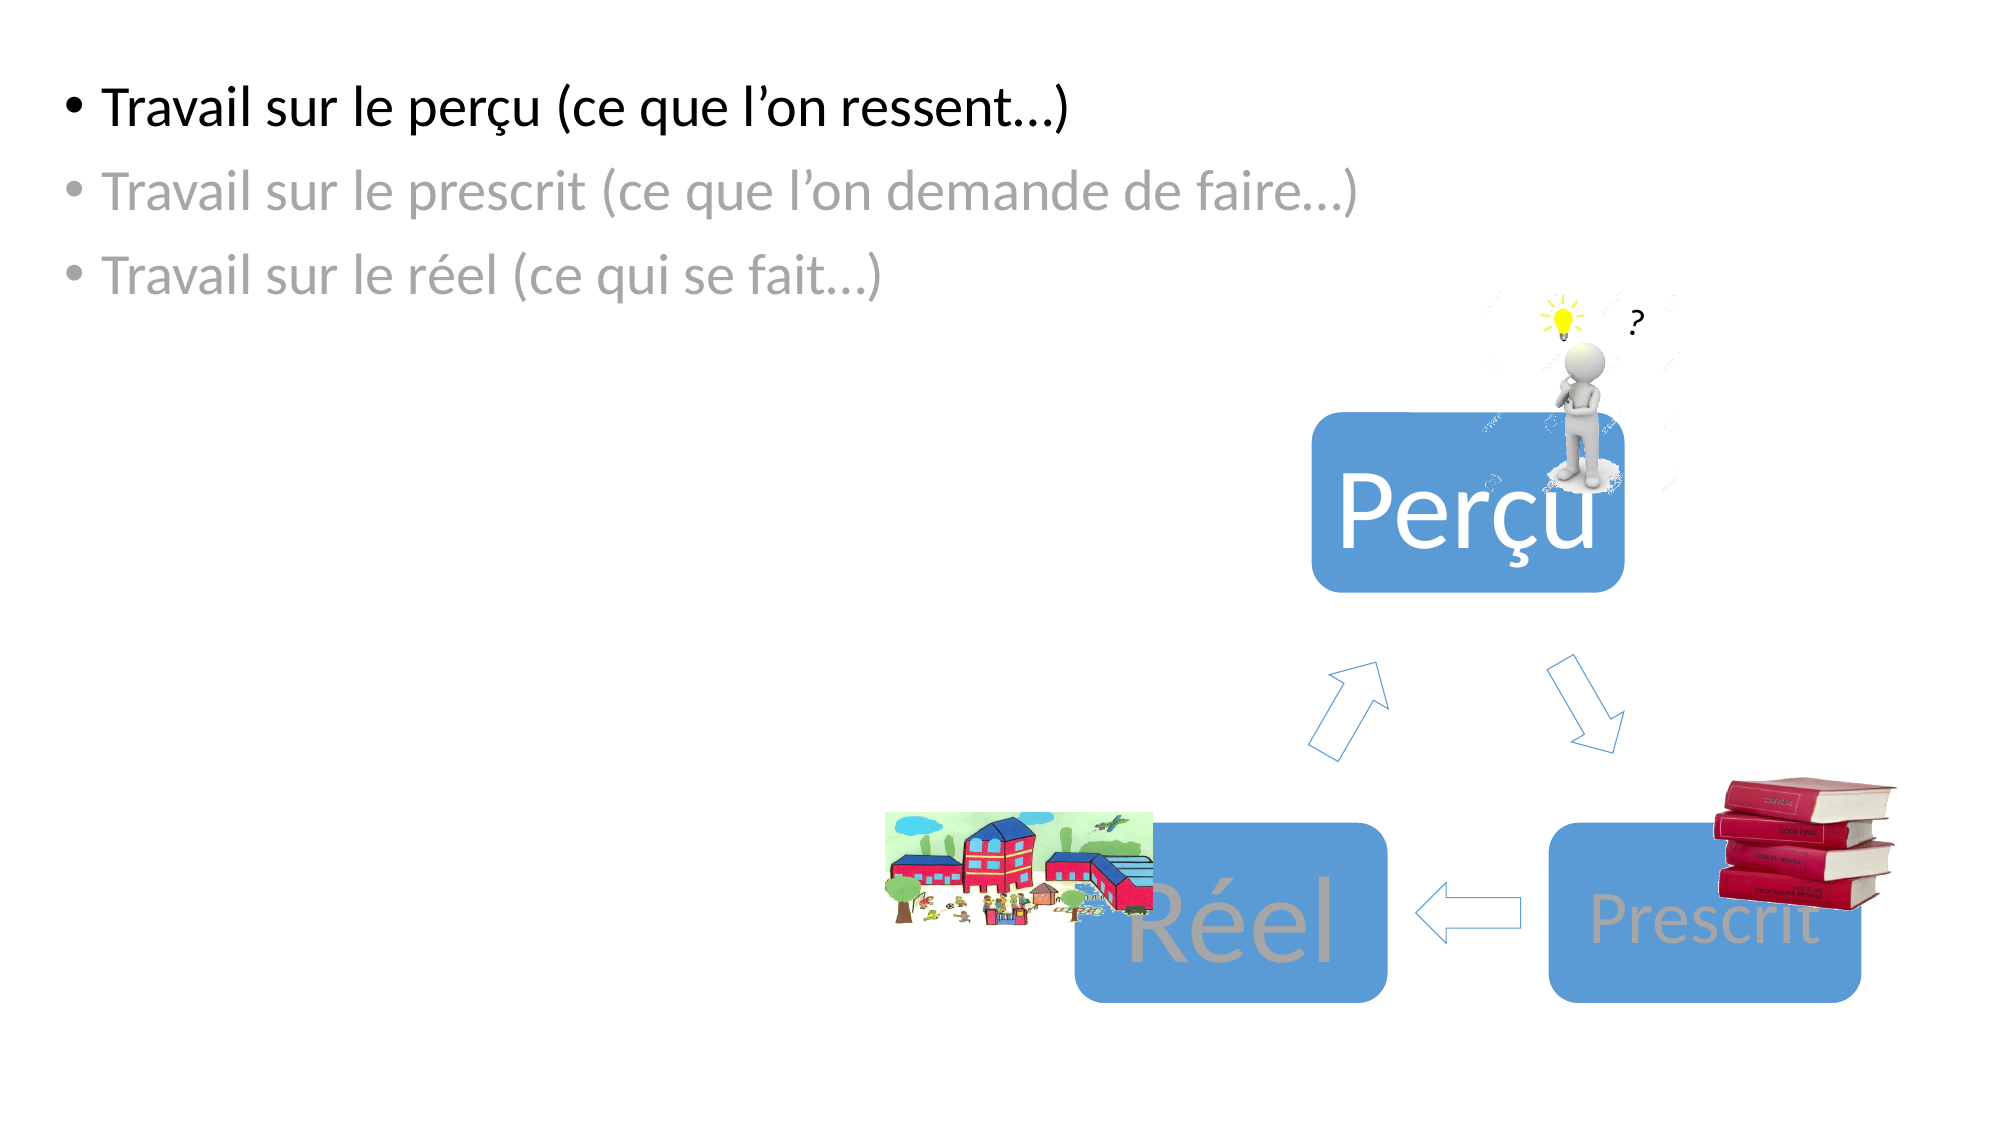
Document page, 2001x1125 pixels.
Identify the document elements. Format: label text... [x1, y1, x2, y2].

picture [1635, 758, 1973, 928]
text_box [838, 411, 2000, 1125]
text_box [1476, 286, 1687, 498]
picture [885, 812, 1153, 928]
list Travail sur le perçu (ce que l’on ressent…) Travail sur le prescrit (ce que l’on demande de faire…) Travail sur le réel (ce qui se fait…) [49, 69, 1825, 362]
